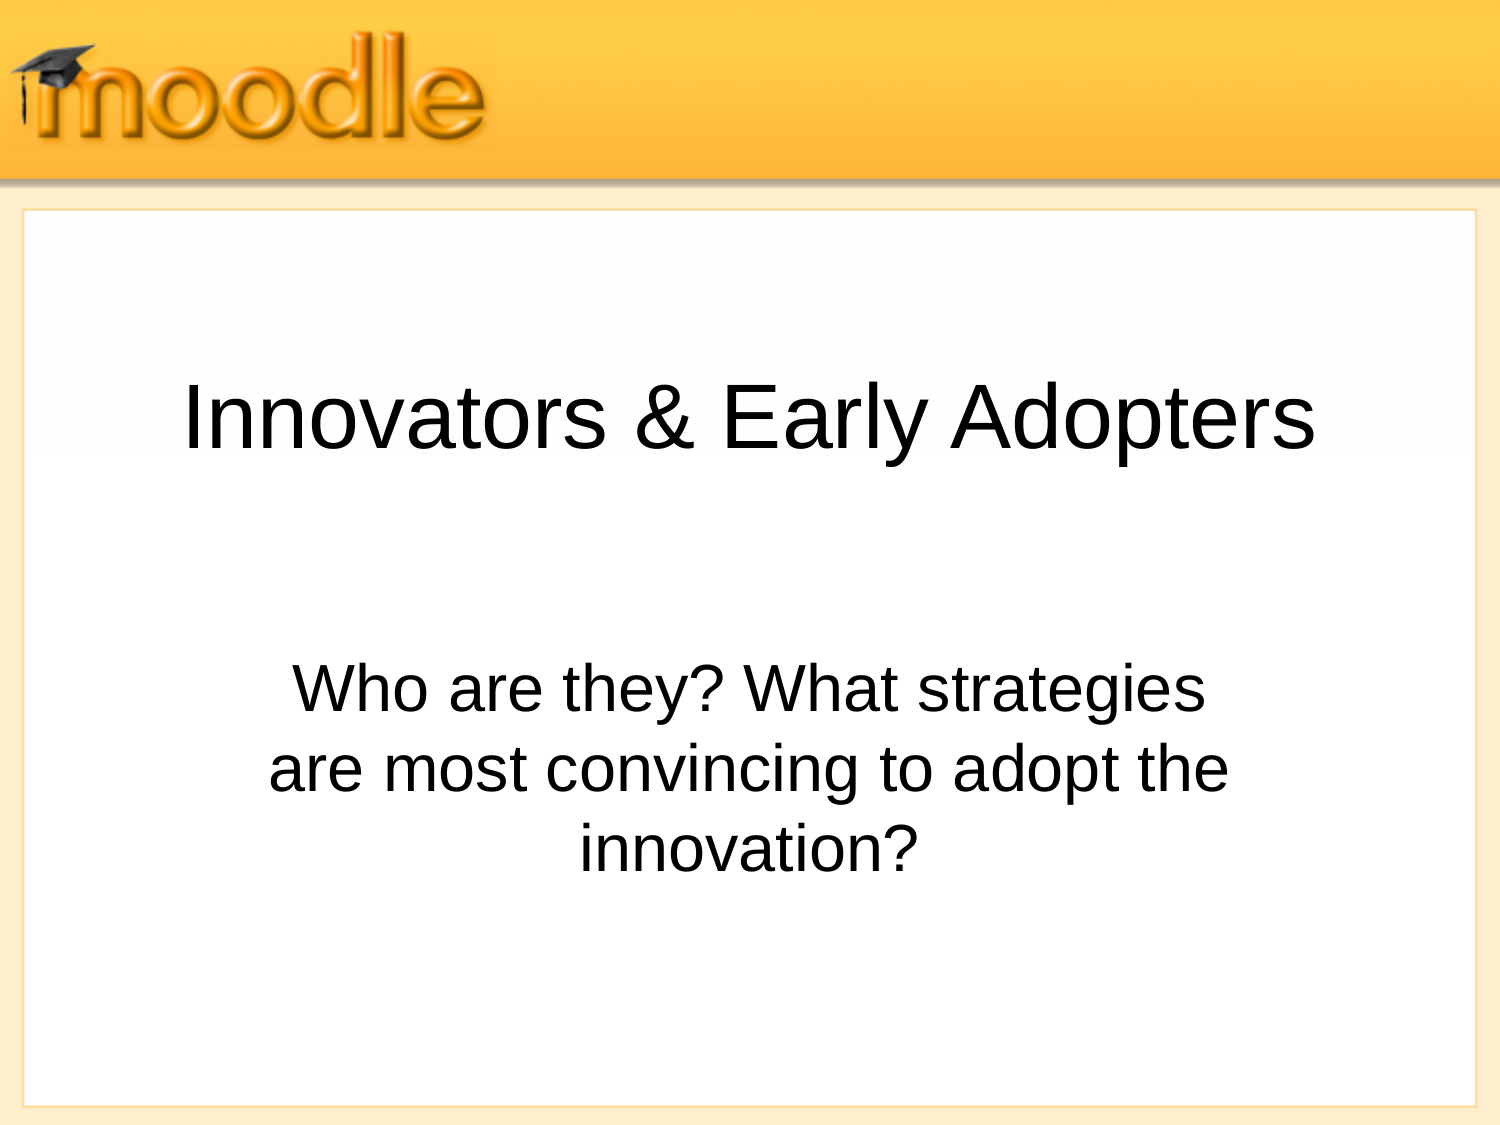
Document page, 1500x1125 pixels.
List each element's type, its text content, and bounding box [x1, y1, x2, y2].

title Innovators & Early Adopters [112, 349, 1388, 591]
subtitle Who are they? What strategies are most convincing to adopt the innovation? [225, 637, 1275, 925]
picture [0, 0, 1500, 1125]
